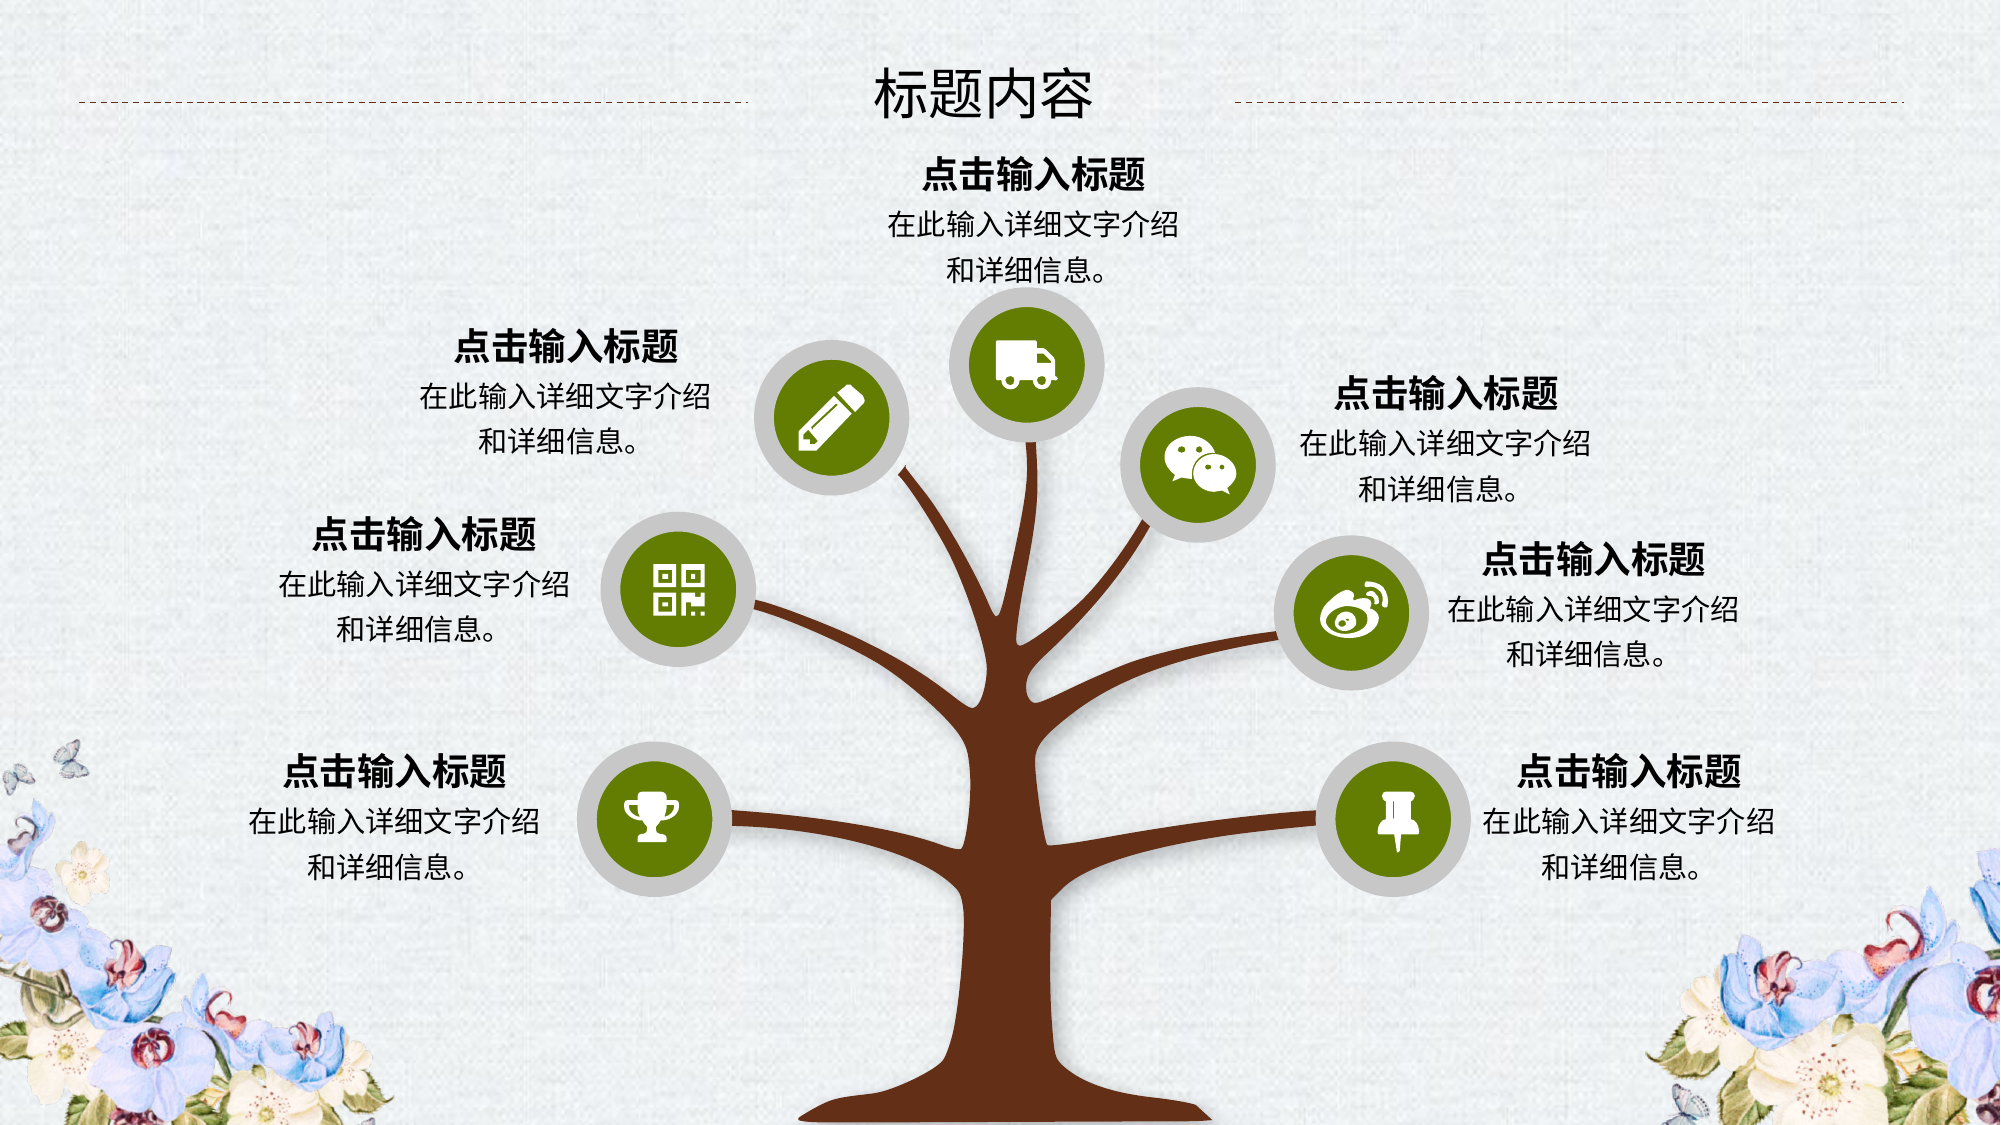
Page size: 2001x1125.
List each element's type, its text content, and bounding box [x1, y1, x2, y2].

text_box [1320, 589, 1379, 639]
text_box 点击输入标题 在此输入详细文字介绍 和详细信息。 [1468, 740, 1609, 892]
text_box [624, 791, 679, 843]
text_box [1129, 396, 1267, 534]
text_box [1377, 791, 1420, 853]
text_box [1324, 750, 1462, 889]
text_box [837, 384, 865, 412]
text_box 点击输入标题 在此输入详细文字介绍 和详细信息。 [1284, 362, 1608, 514]
text_box 点击输入标题 在此输入详细文字介绍 和详细信息。 [1432, 528, 1755, 679]
text_box [681, 592, 705, 616]
text_box 点击输入标题 在此输入详细文字介绍 和详细信息。 [405, 315, 728, 467]
text_box [653, 564, 677, 588]
text_box 点击输入标题 在此输入详细文字介绍 和详细信息。 [263, 503, 586, 654]
picture [0, 0, 2001, 1125]
text_box [762, 348, 901, 487]
text_box [585, 750, 724, 889]
text_box [609, 520, 748, 659]
text_box 标题内容 [811, 51, 1158, 133]
text_box 点击输入标题 在此输入详细文字介绍 和详细信息。 [872, 143, 1196, 295]
text_box [1364, 581, 1389, 608]
text_box [995, 340, 1058, 390]
text_box [1282, 544, 1421, 682]
text_box 点击输入标题 在此输入详细文字介绍 和详细信息。 [233, 740, 556, 892]
text_box [1164, 435, 1237, 495]
text_box [798, 395, 852, 451]
text_box [653, 592, 677, 616]
text_box [957, 296, 1096, 434]
text_box [681, 564, 705, 588]
text_box [723, 434, 1325, 1124]
